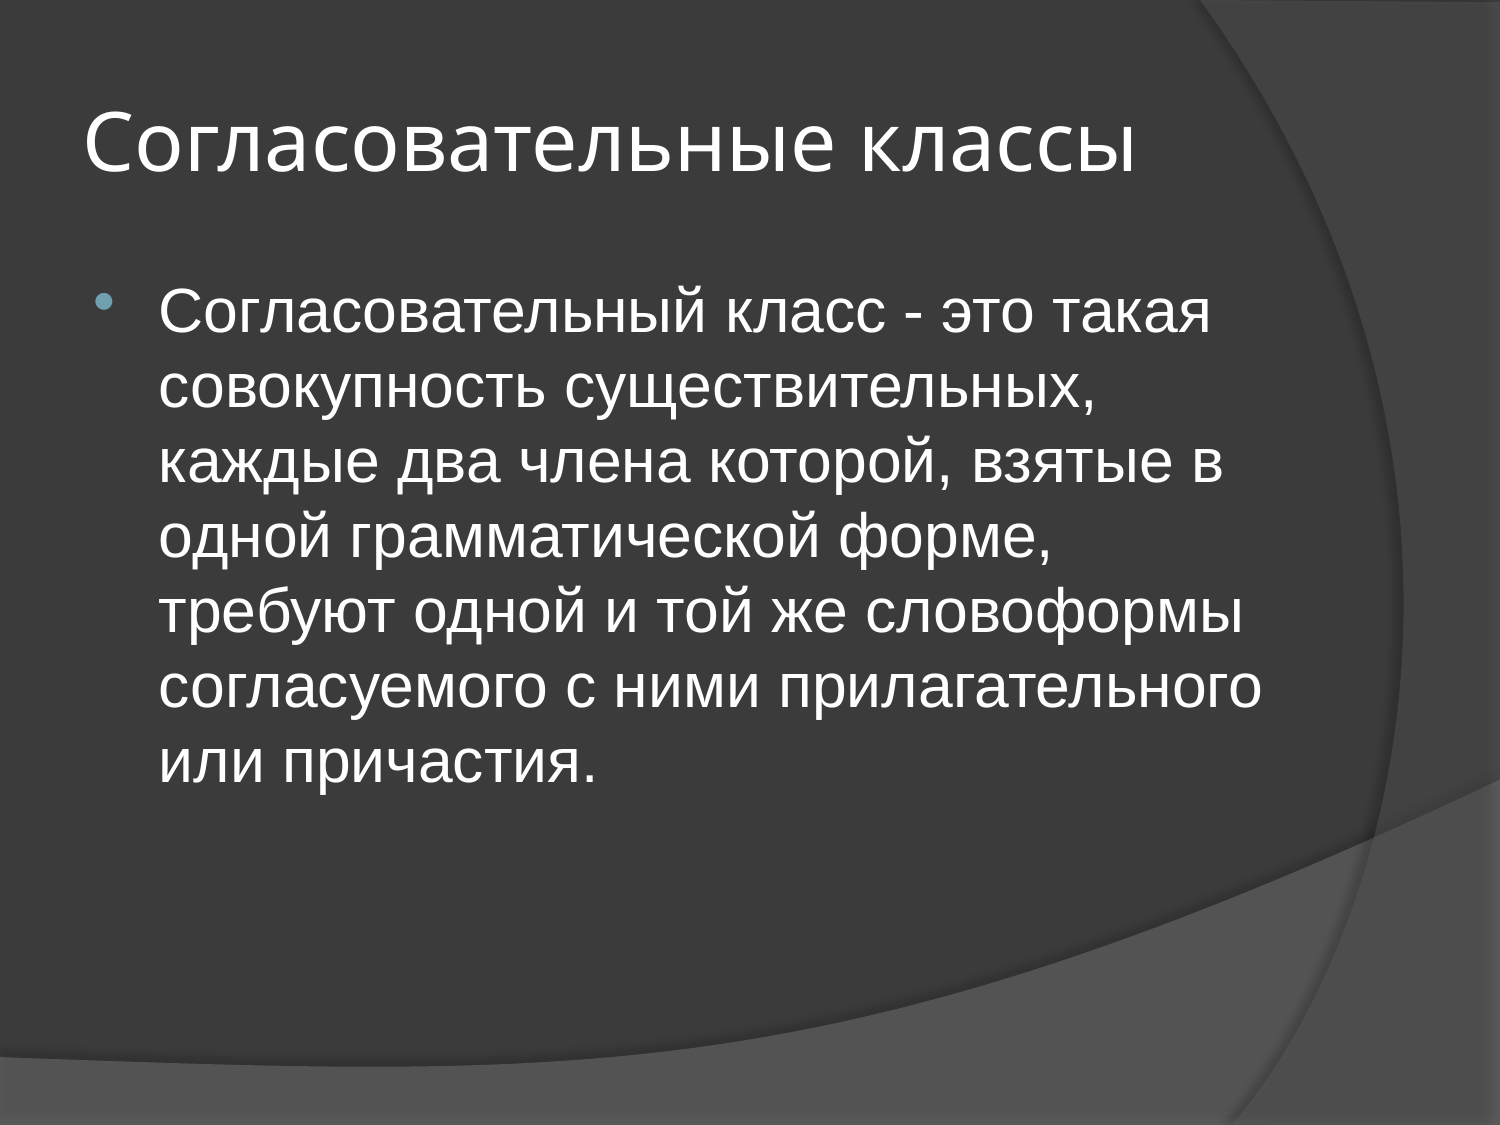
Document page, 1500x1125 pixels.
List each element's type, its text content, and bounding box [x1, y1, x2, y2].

list Согласовательный класс - это такая совокупность существительных, каждые два члена которой, взятые в одной грамматической форме, требуют одной и той же словоформы согласуемого с ними прилагательного или причастия. [75, 262, 1300, 1005]
title Согласовательные классы [75, 45, 1300, 233]
